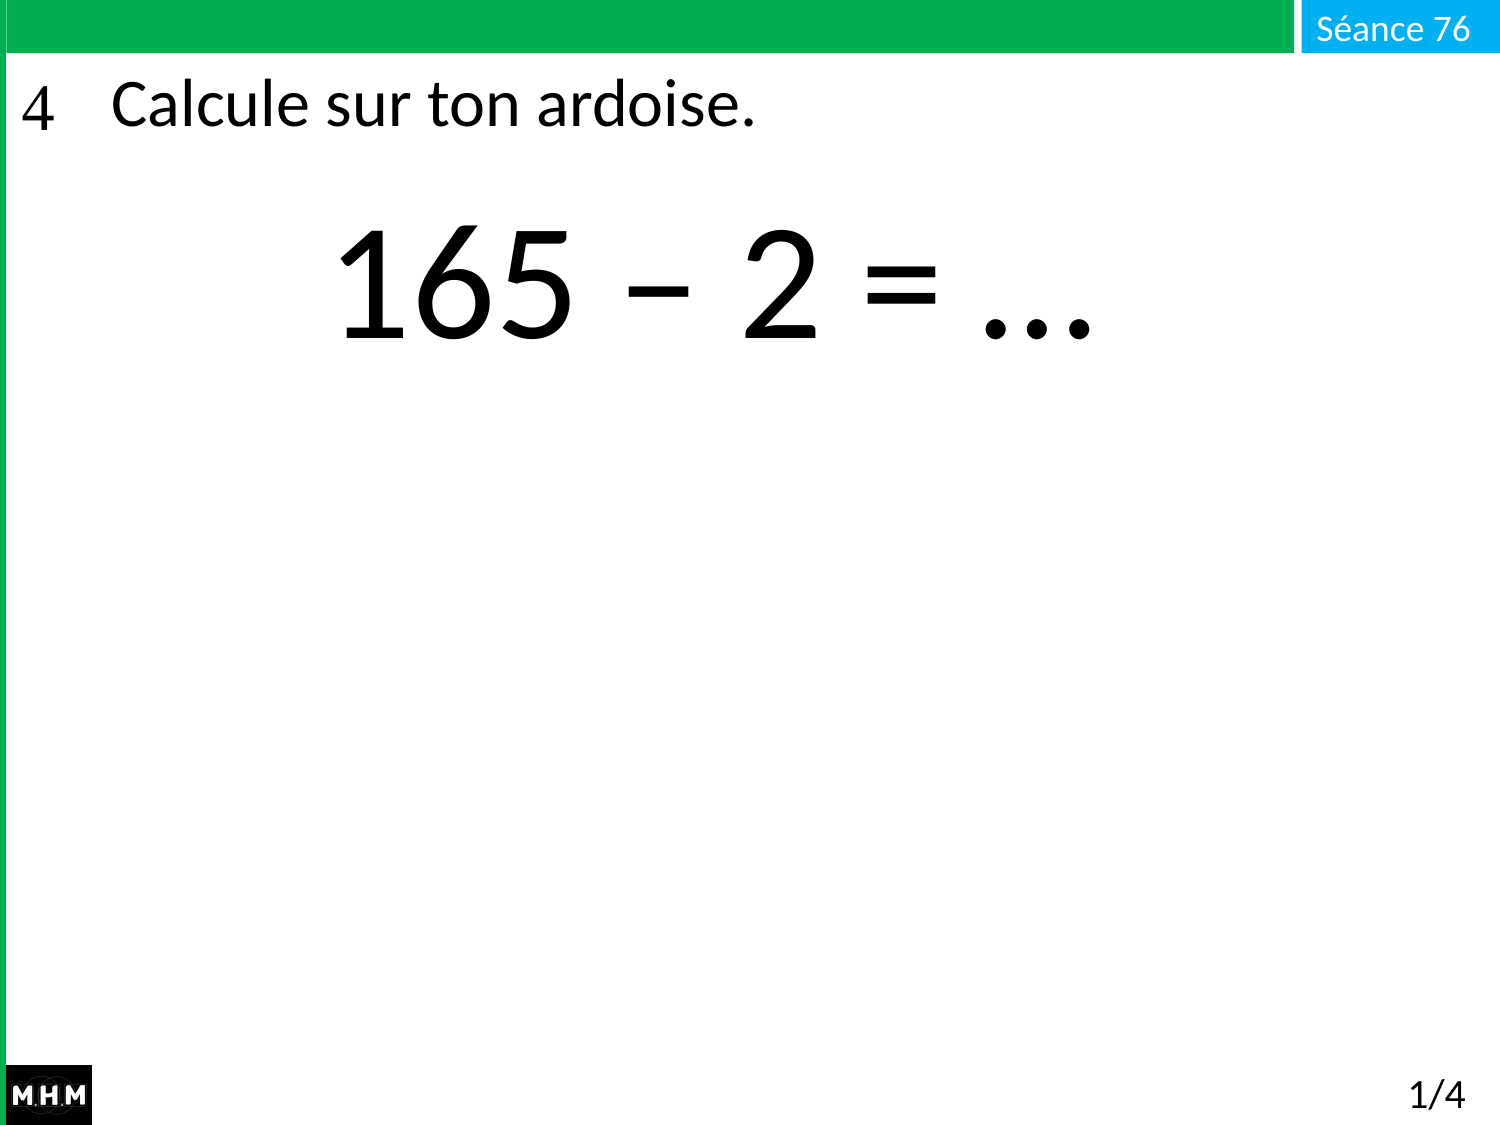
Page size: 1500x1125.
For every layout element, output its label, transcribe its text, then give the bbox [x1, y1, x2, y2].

list 1/4 [1373, 1064, 1500, 1125]
text_box 165 – 2 = … [311, 164, 1175, 379]
title Calcule sur ton ardoise. [96, 60, 1391, 150]
picture [6, 1065, 92, 1125]
